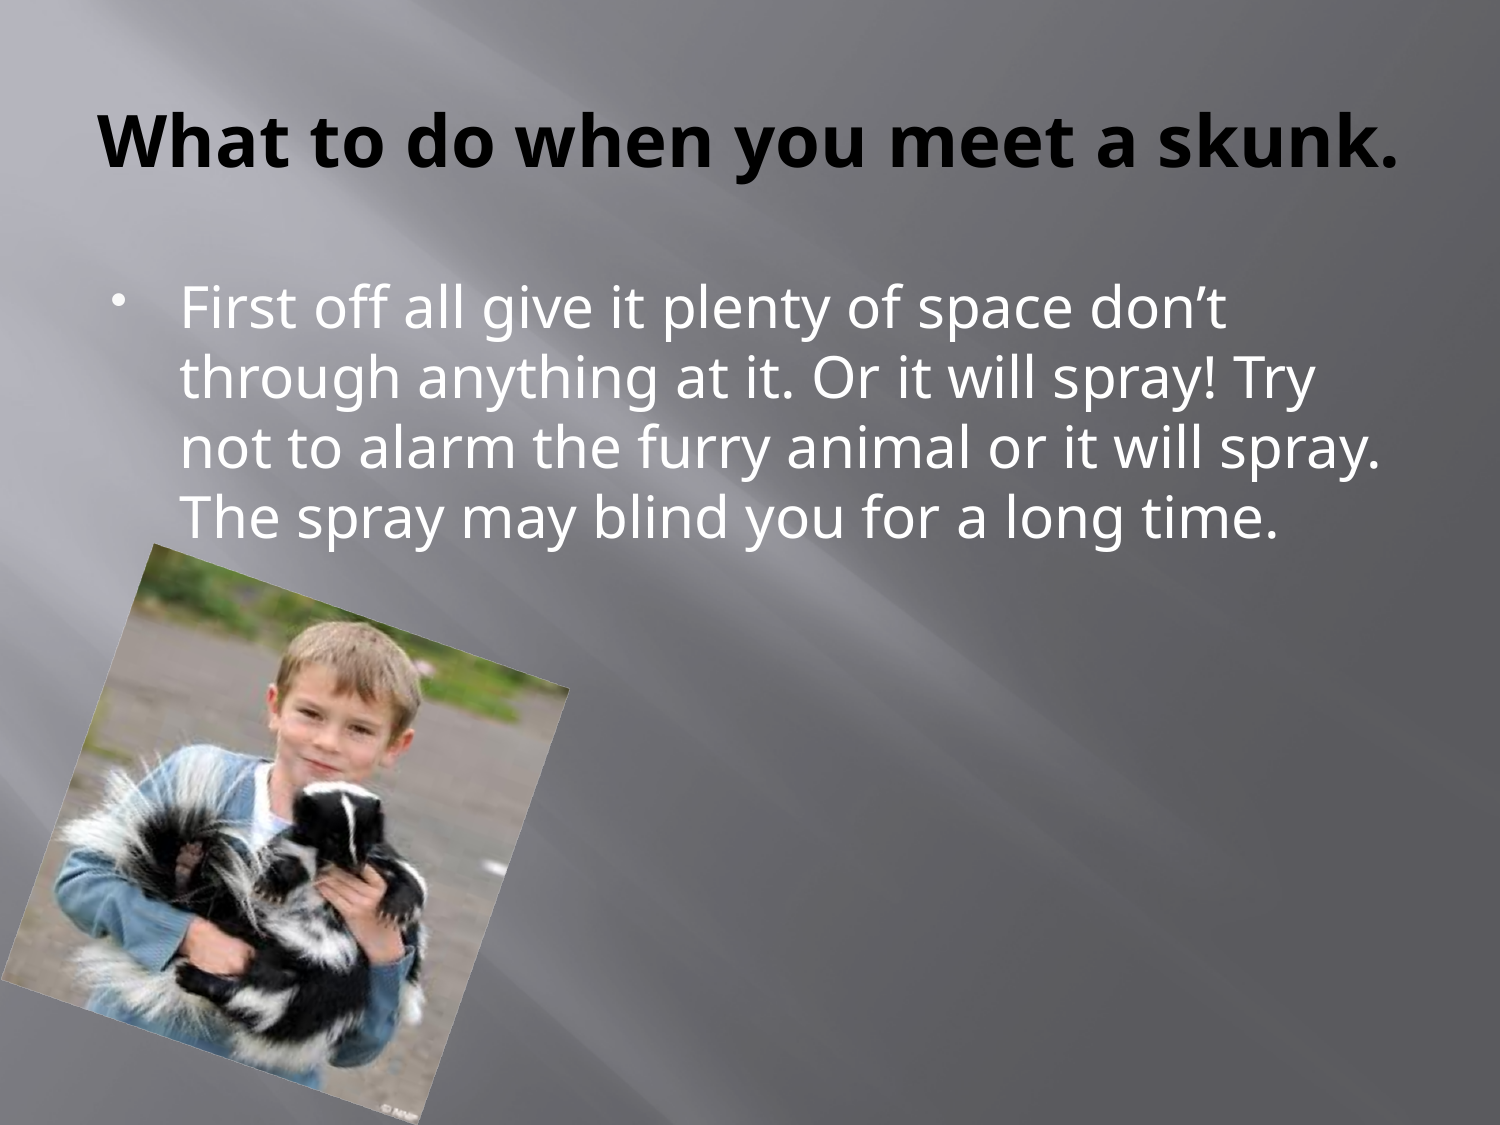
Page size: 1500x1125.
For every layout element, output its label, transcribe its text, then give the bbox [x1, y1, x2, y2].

picture [2, 544, 569, 1124]
title What to do when you meet a skunk. [75, 45, 1425, 233]
list First off all give it plenty of space don’t through anything at it. Or it will spray! Try not to alarm the furry animal or it will spray. The spray may blind you for a long time. [75, 262, 1425, 1035]
